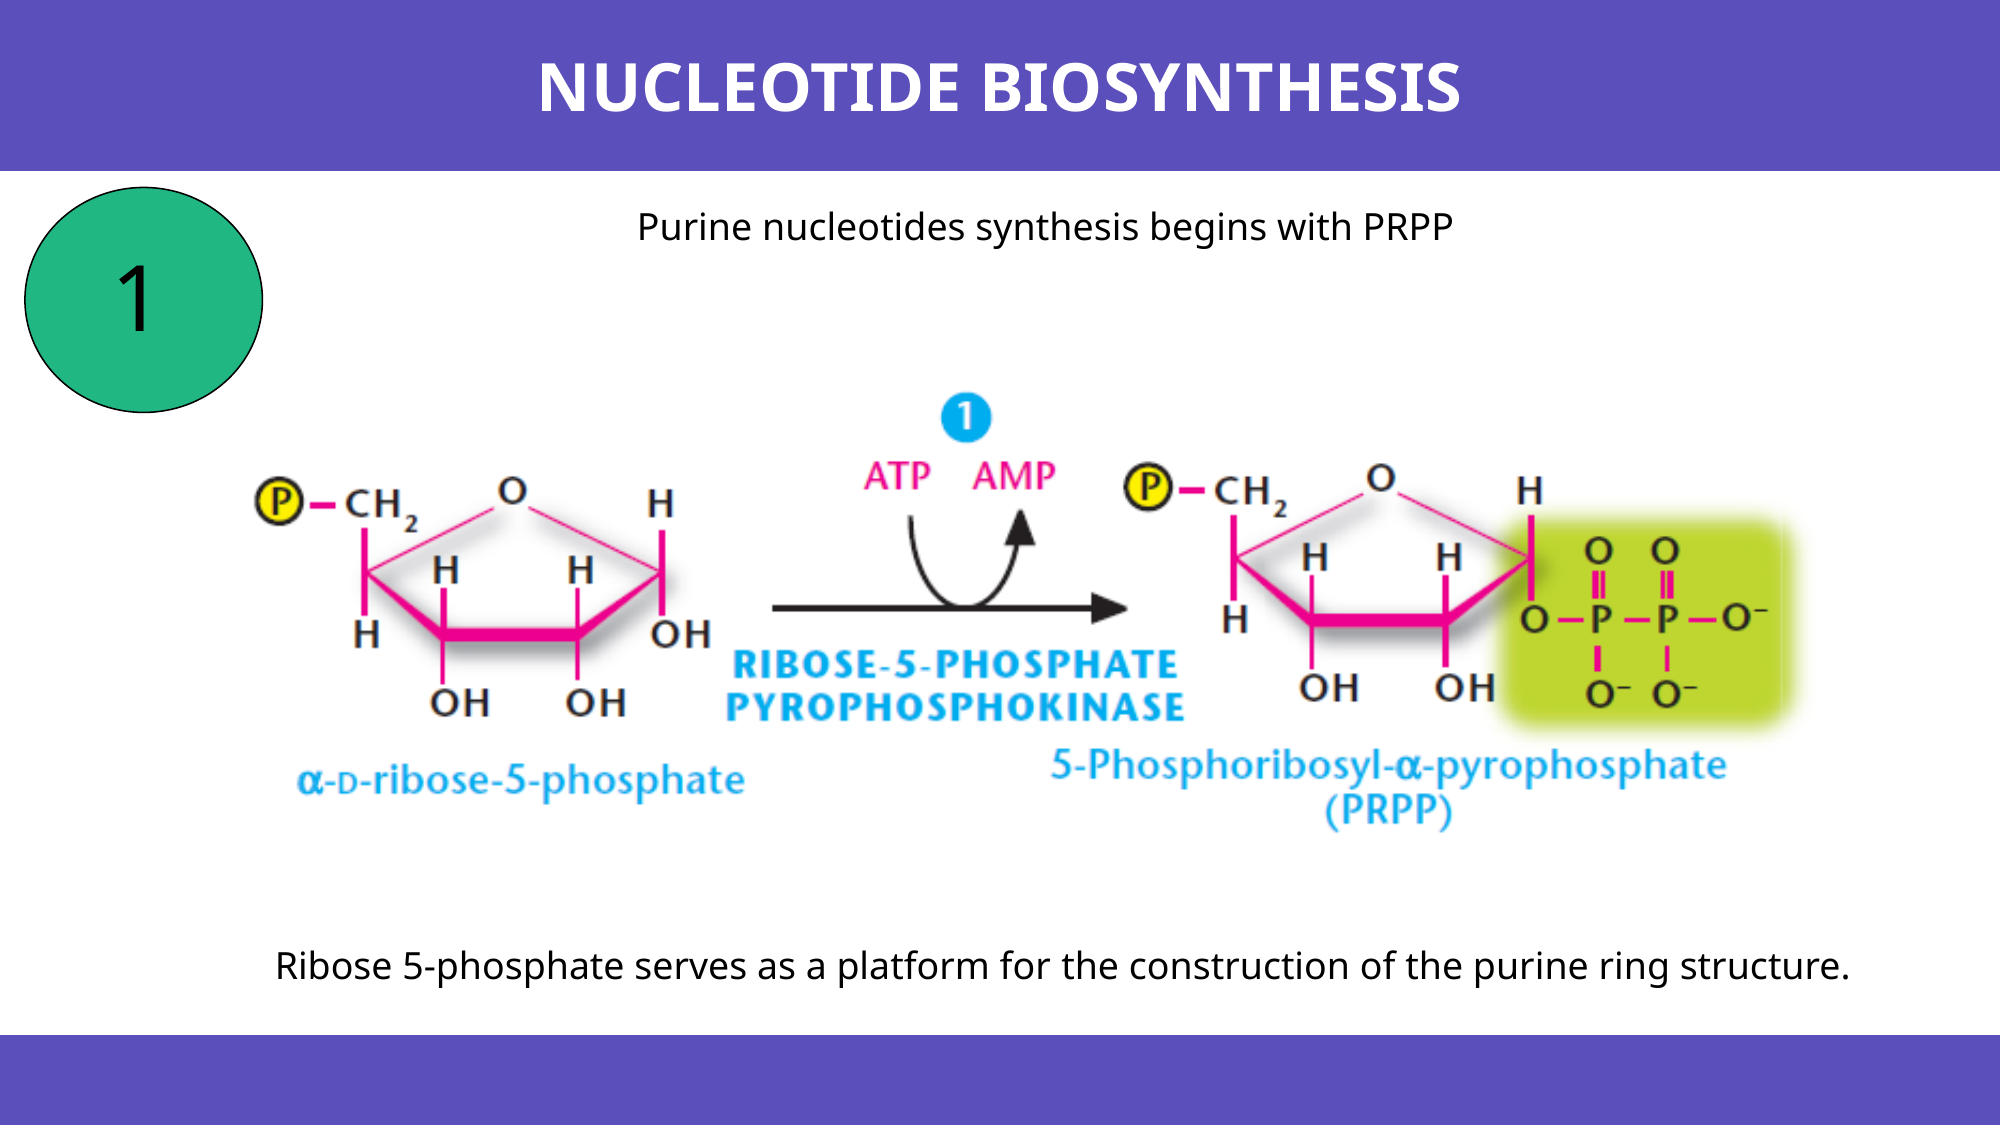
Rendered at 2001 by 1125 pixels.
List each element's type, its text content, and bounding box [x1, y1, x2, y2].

text_box Ribose 5-phosphate serves as a platform for the construction of the purine ring structure. [126, 934, 2000, 995]
picture [0, 1035, 2000, 1125]
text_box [24, 187, 263, 413]
picture [0, 0, 2000, 171]
text_box Purine nucleotides synthesis begins with PRPP [622, 195, 1623, 256]
picture [196, 327, 1839, 850]
